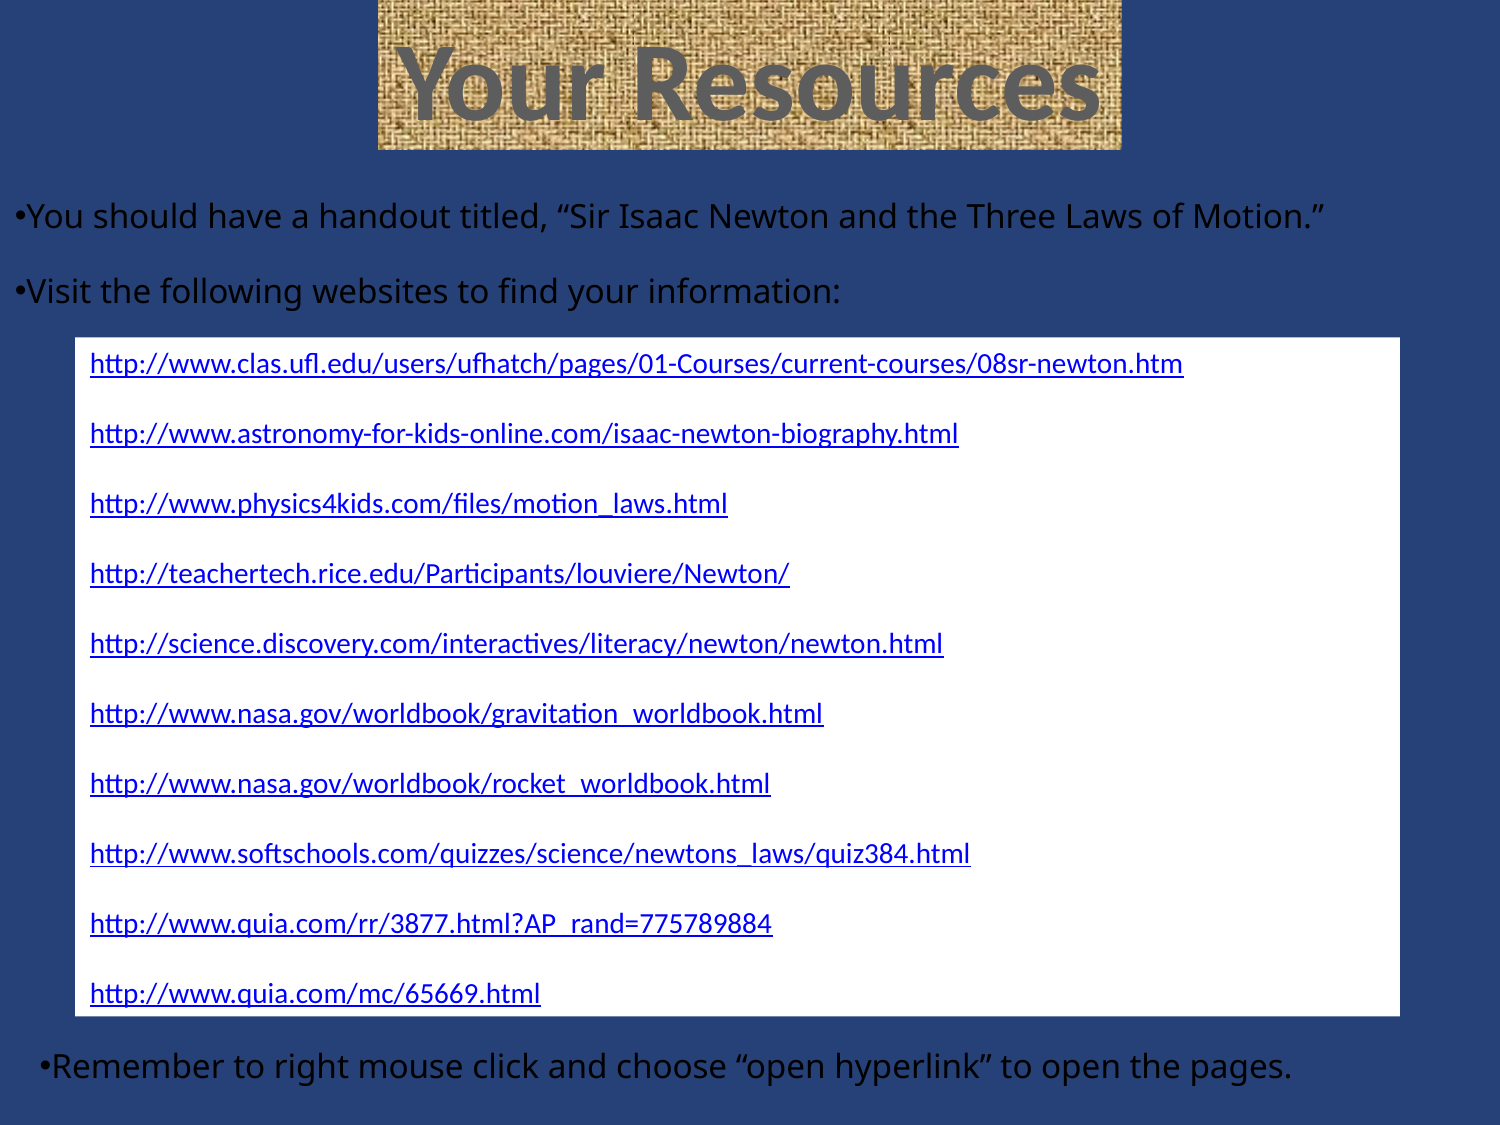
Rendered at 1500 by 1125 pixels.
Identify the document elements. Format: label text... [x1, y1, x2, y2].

text_box Your Resources [378, 0, 1122, 150]
text_box Visit the following websites to find your information: [0, 262, 1463, 318]
text_box You should have a handout titled, “Sir Isaac Newton and the Three Laws of Motion.” [0, 187, 1450, 243]
text_box Remember to right mouse click and choose “open hyperlink” to open the pages. [24, 1037, 1313, 1093]
text_box http://www.clas.ufl.edu/users/ufhatch/pages/01-Courses/current-courses/08sr-newton.htm http://www.astronomy-for-kids-online.com/isaac-newton-biography.html http://www.physics4kids.com/files/motion_laws.html http://teachertech.rice.edu/Participants/louviere/Newton/ http://science.discovery.com/interactives/literacy/newton/newton.html http://www.nasa.gov/worldbook/gravitation_worldbook.html http://www.nasa.gov/worldbook/rocket_worldbook.html http://www.softschools.com/quizzes/science/newtons_laws/quiz384.html http://www.quia.com/rr/3877.html?AP_rand=775789884 http://www.quia.com/mc/65669.html [75, 337, 1400, 1017]
